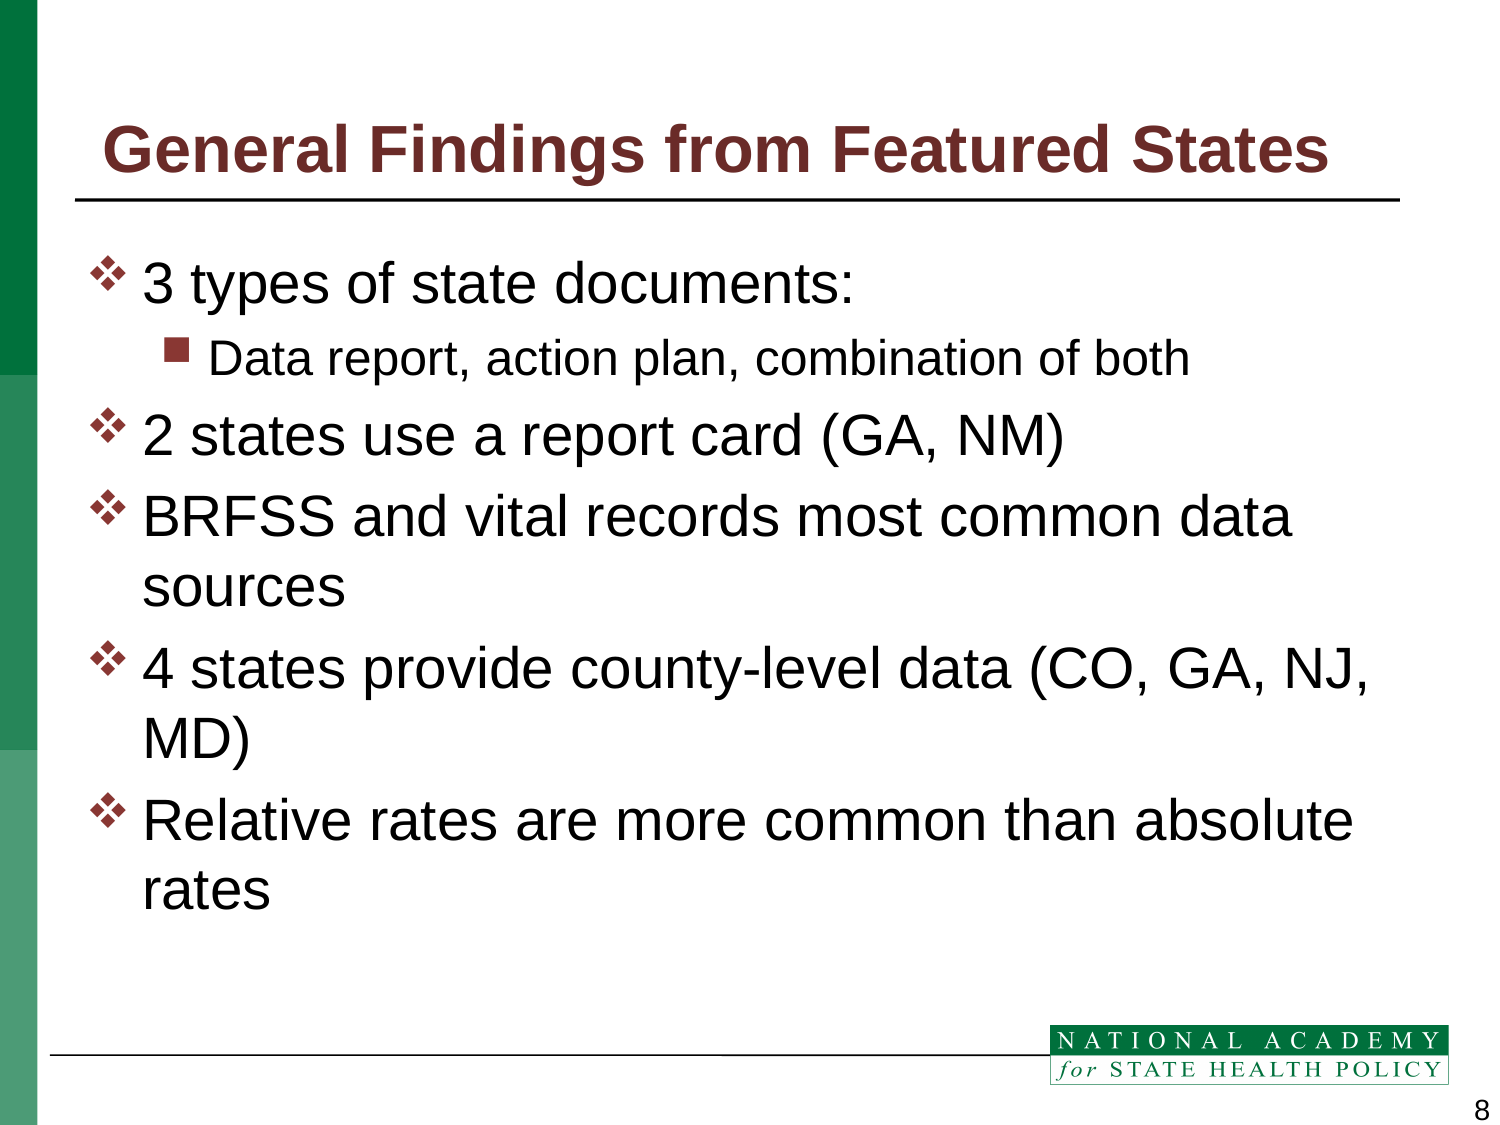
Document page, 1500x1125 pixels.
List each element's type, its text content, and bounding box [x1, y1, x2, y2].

list 3 types of state documents: Data report, action plan, combination of both 2 states use a report card (GA, NM) BRFSS and vital records most common data sources 4 states provide county-level data (CO, GA, NJ, MD) Relative rates are more common than absolute rates [70, 237, 1414, 900]
title General Findings from Featured States [87, 50, 1450, 194]
slide_number 8 [1430, 1084, 1500, 1125]
picture [1050, 1025, 1450, 1086]
